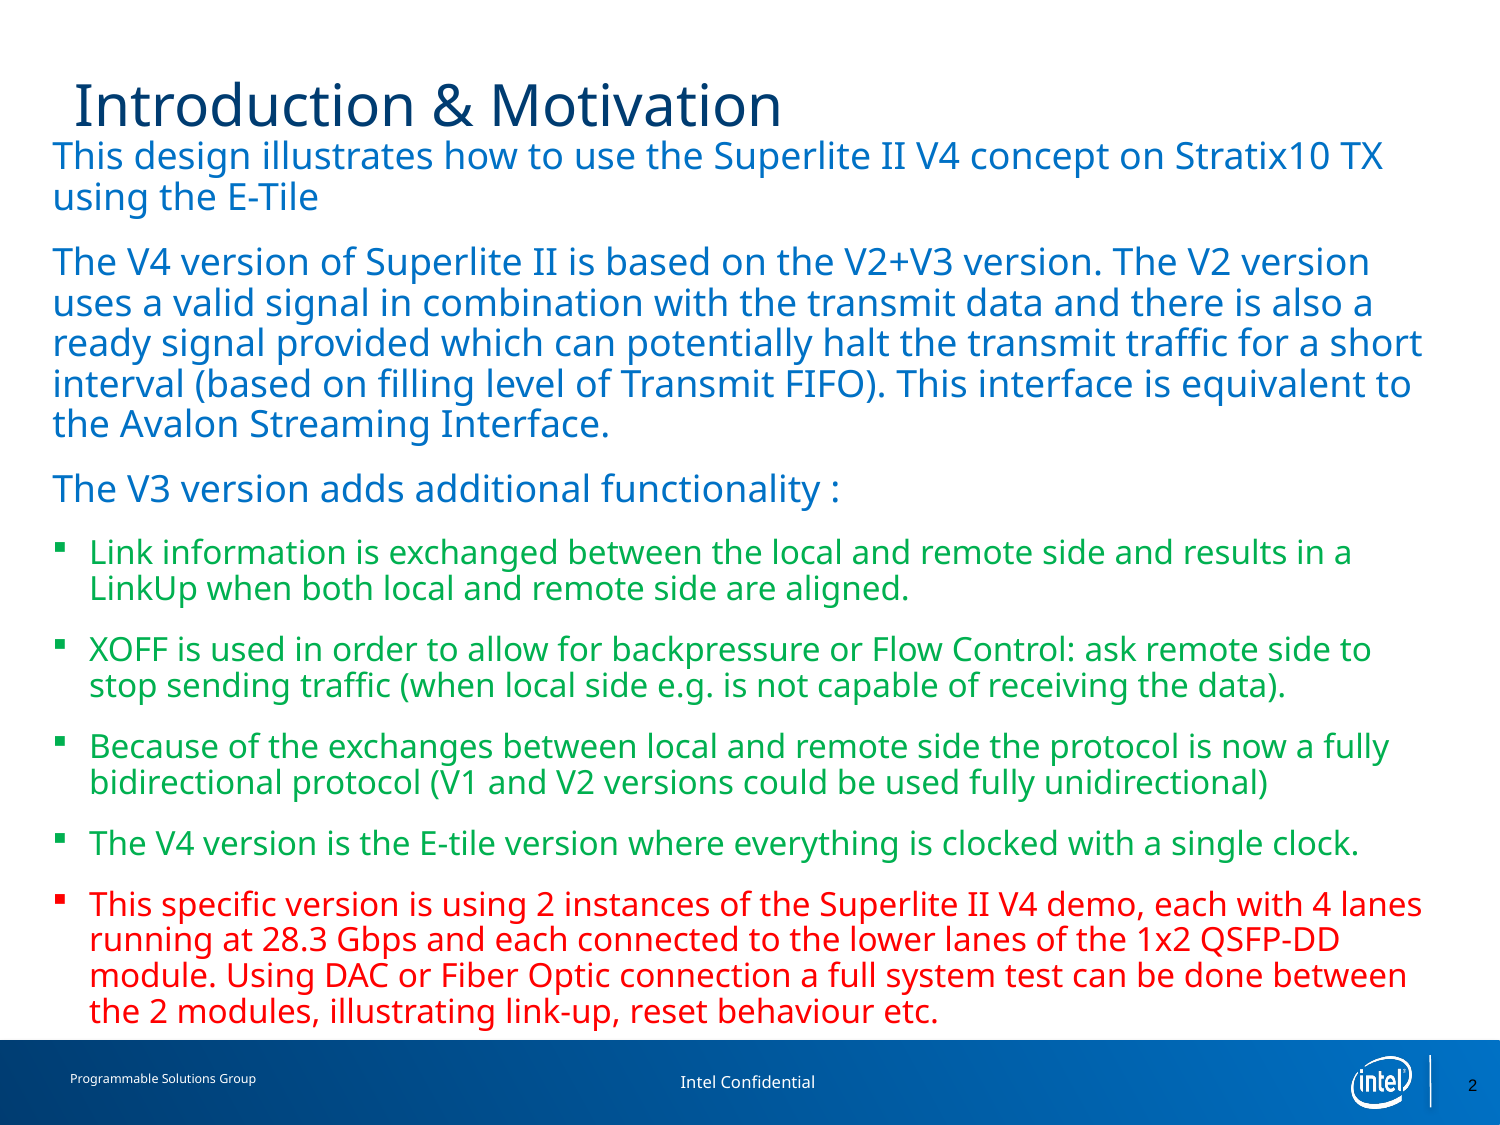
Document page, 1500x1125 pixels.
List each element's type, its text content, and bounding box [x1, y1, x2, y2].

title Introduction & Motivation [74, 67, 1425, 137]
slide_number 2 [1127, 1055, 1478, 1116]
list This design illustrates how to use the Superlite II V4 concept on Stratix10 TX using the E-Tile The V4 version of Superlite II is based on the V2+V3 version. The V2 version uses a valid signal in combination with the transmit data and there is also a ready signal provided which can potentially halt the transmit traffic for a short interval (based on filling level of Transmit FIFO). This interface is equivalent to the Avalon Streaming Interface. The V3 version adds additional functionality : Link information is exchanged between the local and remote side and results in a LinkUp when both local and remote side are aligned. XOFF is used in order to allow for backpressure or Flow Control: ask remote side to stop sending traffic (when local side e.g. is not capable of receiving the data). Because of the exchanges between local and remote side the protocol is now a fully bidirectional protocol (V1 and V2 versions could be used fully unidirectional) The V4 version is the E-tile version where everything is clocked with a single clock. This specific version is using 2 instances of the Superlite II V4 demo, each with 4 lanes running at 28.3 Gbps and each connected to the lower lanes of the 1x2 QSFP-DD module. Using DAC or Fiber Optic connection a full system test can be done between the 2 modules, illustrating link-up, reset behaviour etc. [52, 137, 1448, 963]
